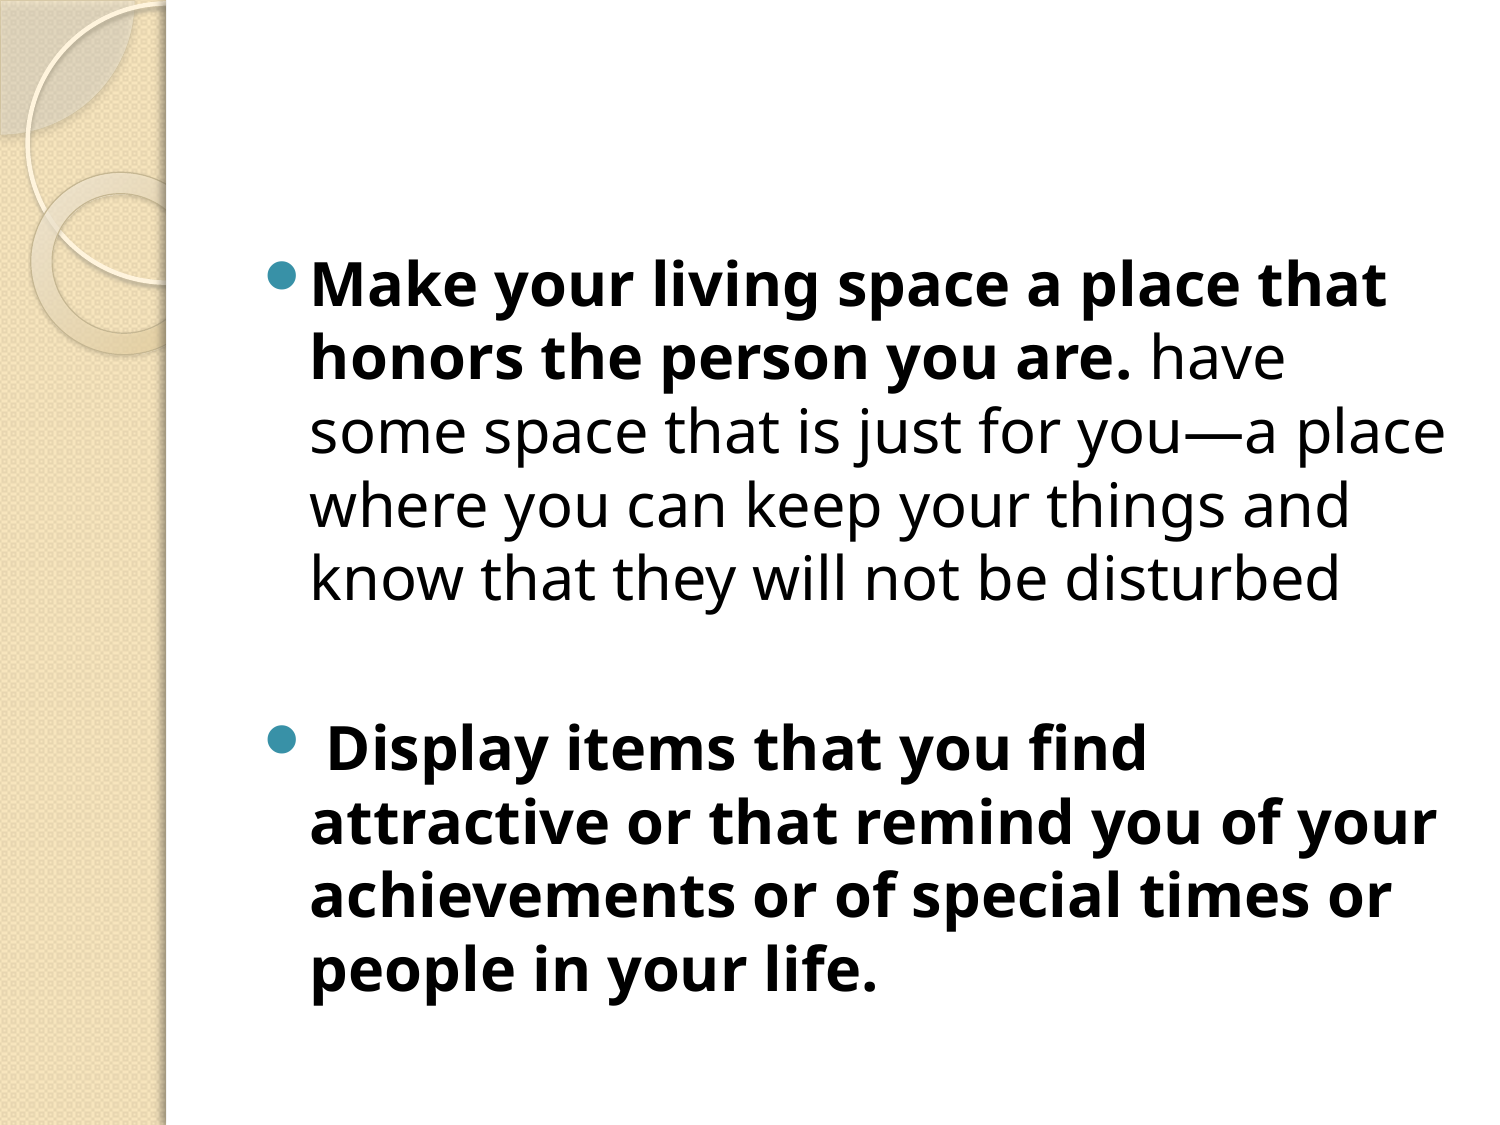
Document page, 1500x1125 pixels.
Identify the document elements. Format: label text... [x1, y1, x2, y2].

list Make your living space a place that honors the person you are. have some space that is just for you—a place where you can keep your things and know that they will not be disturbed Display items that you find attractive or that remind you of your achievements or of special times or people in your life. [235, 237, 1466, 1025]
